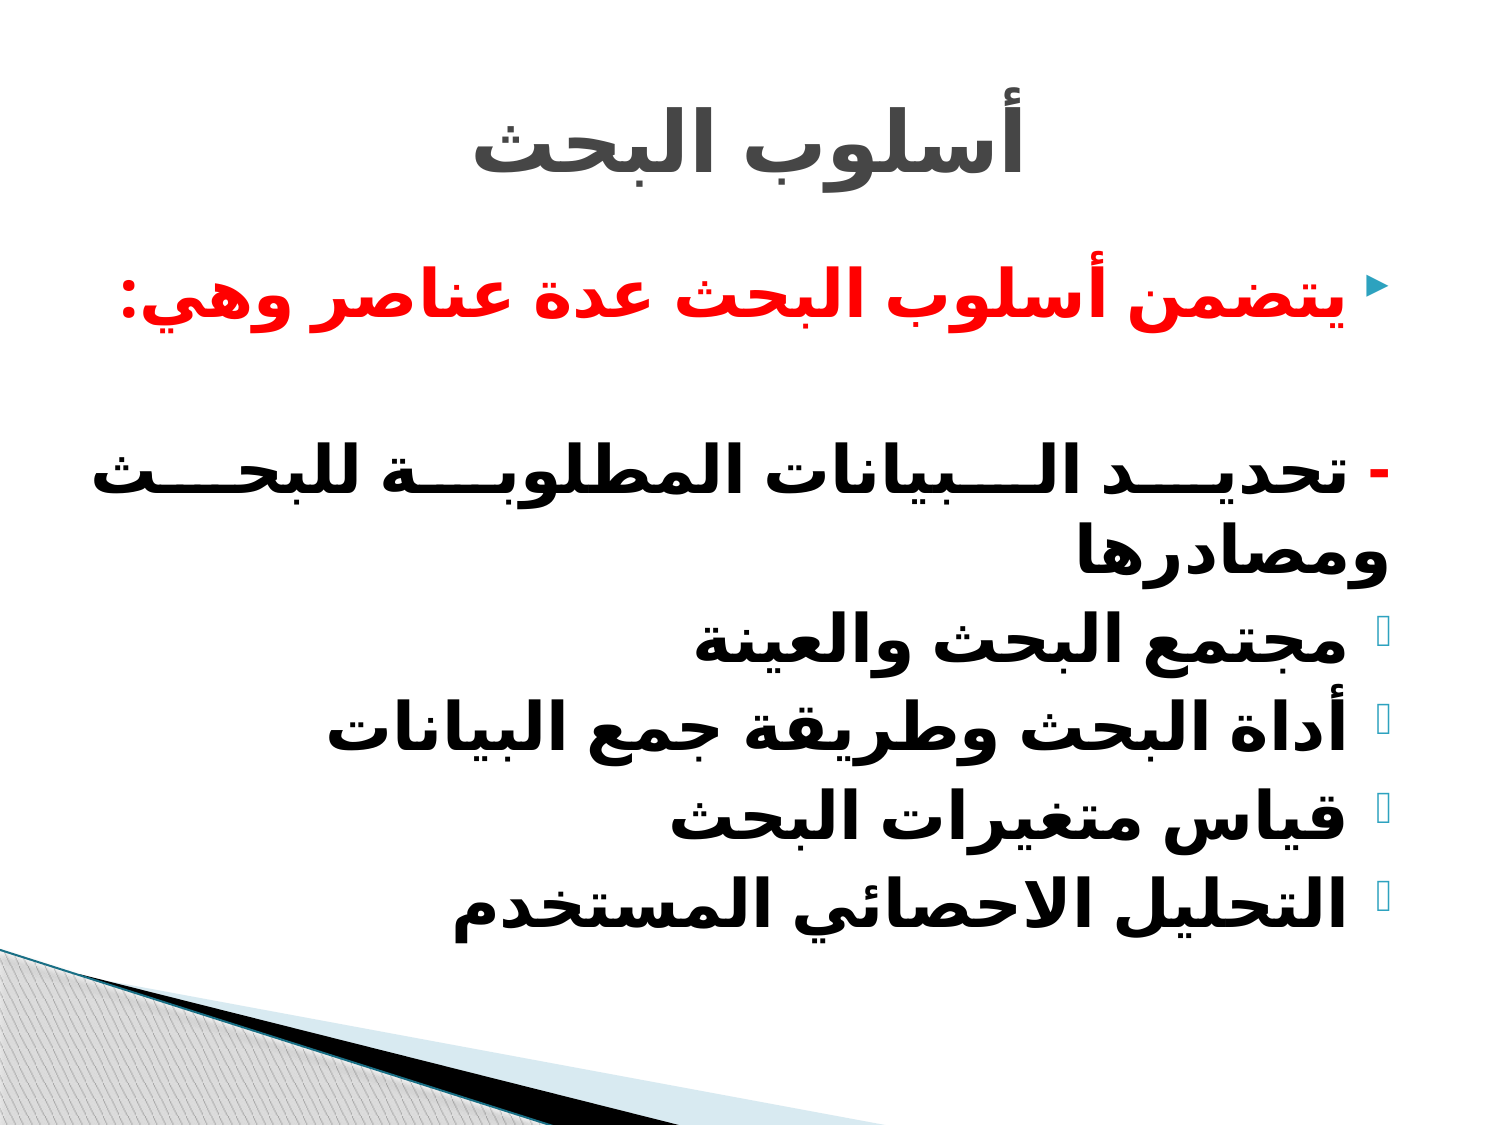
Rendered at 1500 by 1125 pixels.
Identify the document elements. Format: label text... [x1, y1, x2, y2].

list يتضمن أسلوب البحث عدة عناصر وهي: - تحديد البيانات المطلوبة للبحث ومصادرها مجتمع البحث والعينة أداة البحث وطريقة جمع البيانات قياس متغيرات البحث التحليل الاحصائي المستخدم [75, 243, 1425, 986]
title أسلوب البحث [75, 45, 1425, 233]
